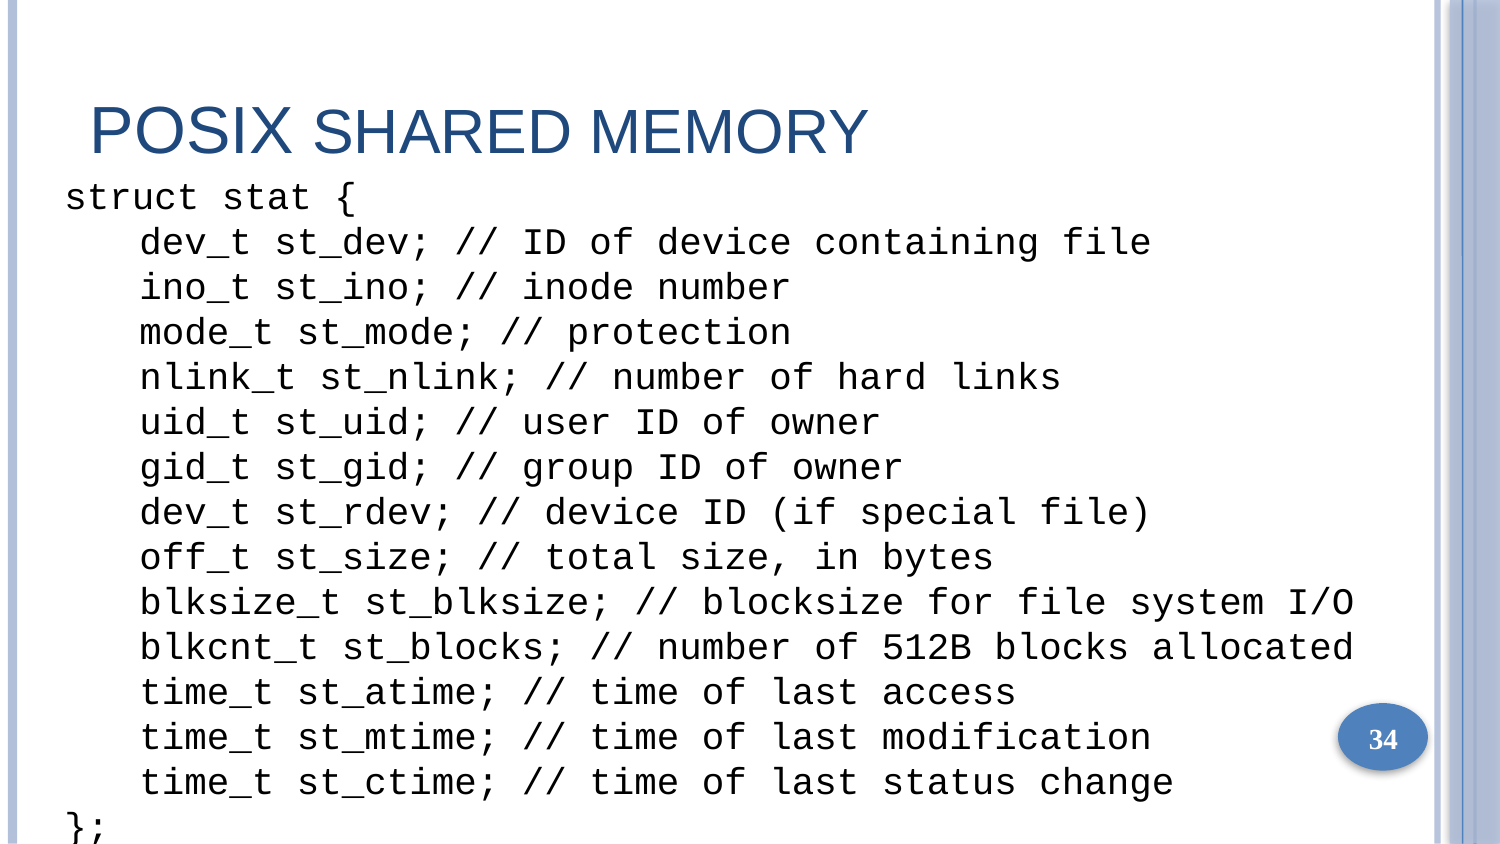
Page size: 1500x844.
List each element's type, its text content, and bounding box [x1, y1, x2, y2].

title POSIX Shared Memory [75, 33, 1300, 164]
text_box struct stat { dev_t st_dev; // ID of device containing file ino_t st_ino; // inode number mode_t st_mode; // protection nlink_t st_nlink; // number of hard links uid_t st_uid; // user ID of owner gid_t st_gid; // group ID of owner dev_t st_rdev; // device ID (if special file) off_t st_size; // total size, in bytes blksize_t st_blksize; // blocksize for file system I/O blkcnt_t st_blocks; // number of 512B blocks allocated time_t st_atime; // time of last access time_t st_mtime; // time of last modification time_t st_ctime; // time of last status change }; [49, 164, 1434, 844]
